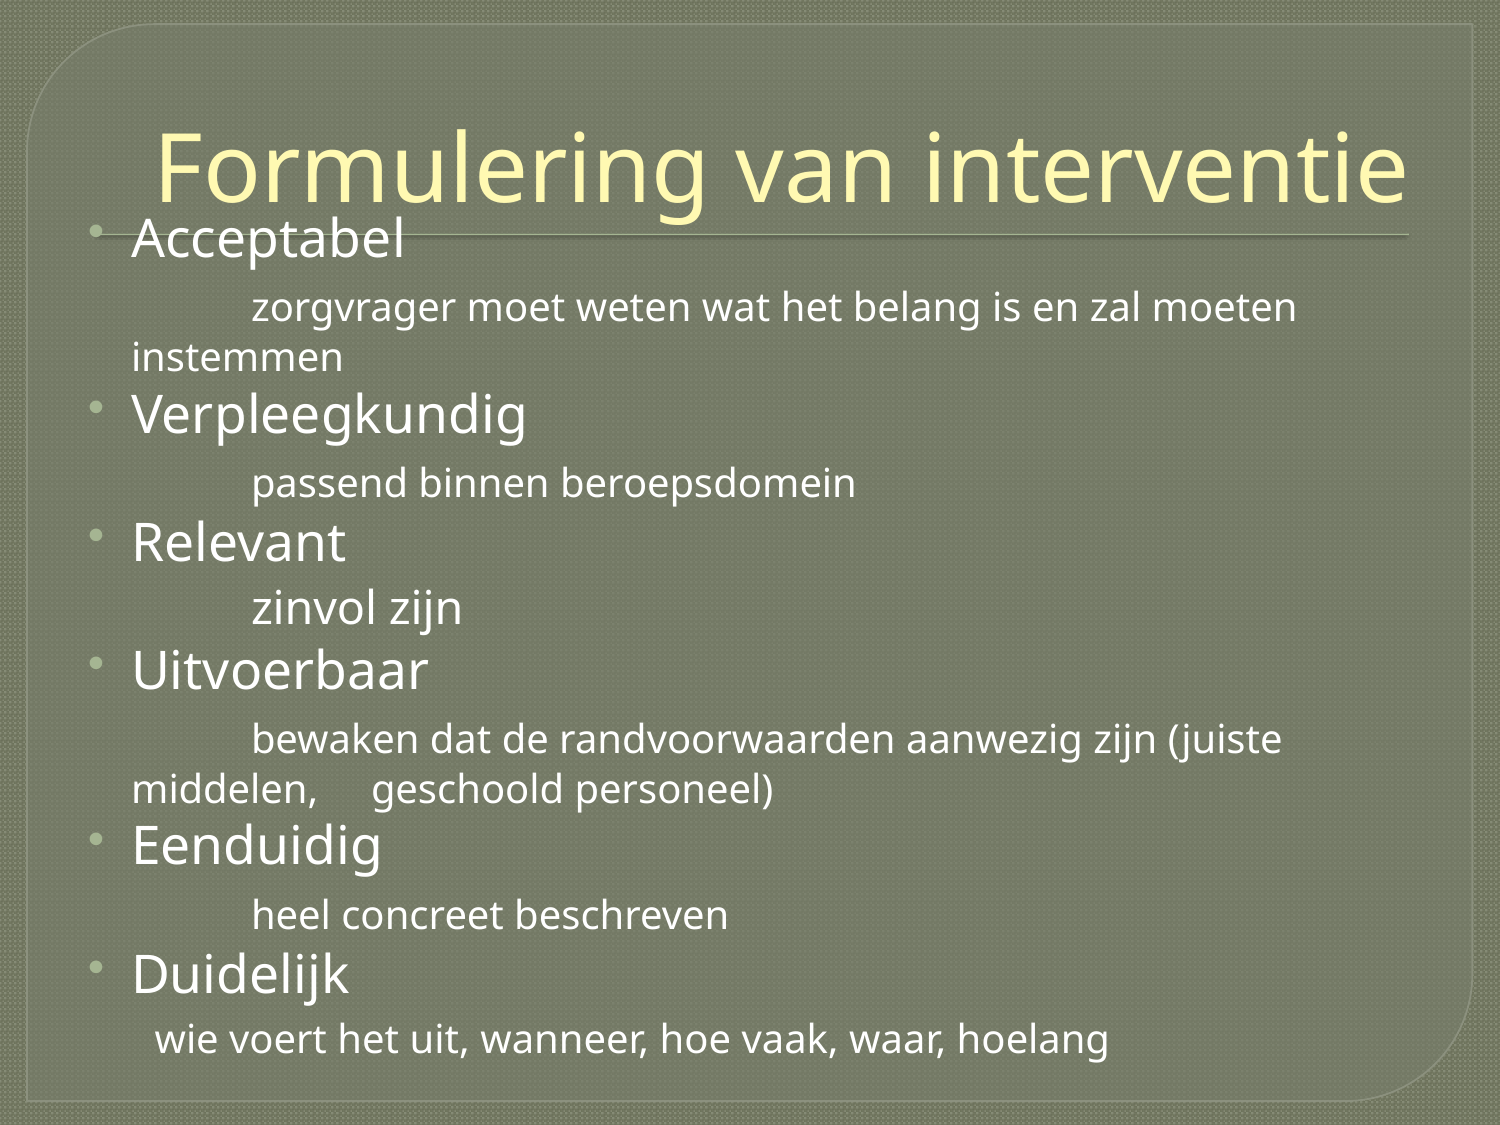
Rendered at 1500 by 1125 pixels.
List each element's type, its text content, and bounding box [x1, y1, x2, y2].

title Formulering van interventie [75, 41, 1425, 196]
list Acceptabel zorgvrager moet weten wat het belang is en zal moeten instemmen Verpleegkundig passend binnen beroepsdomein Relevant zinvol zijn Uitvoerbaar bewaken dat de randvoorwaarden aanwezig zijn (juiste middelen, geschoold personeel) Eenduidig heel concreet beschreven Duidelijk wie voert het uit, wanneer, hoe vaak, waar, hoelang [75, 196, 1425, 1071]
